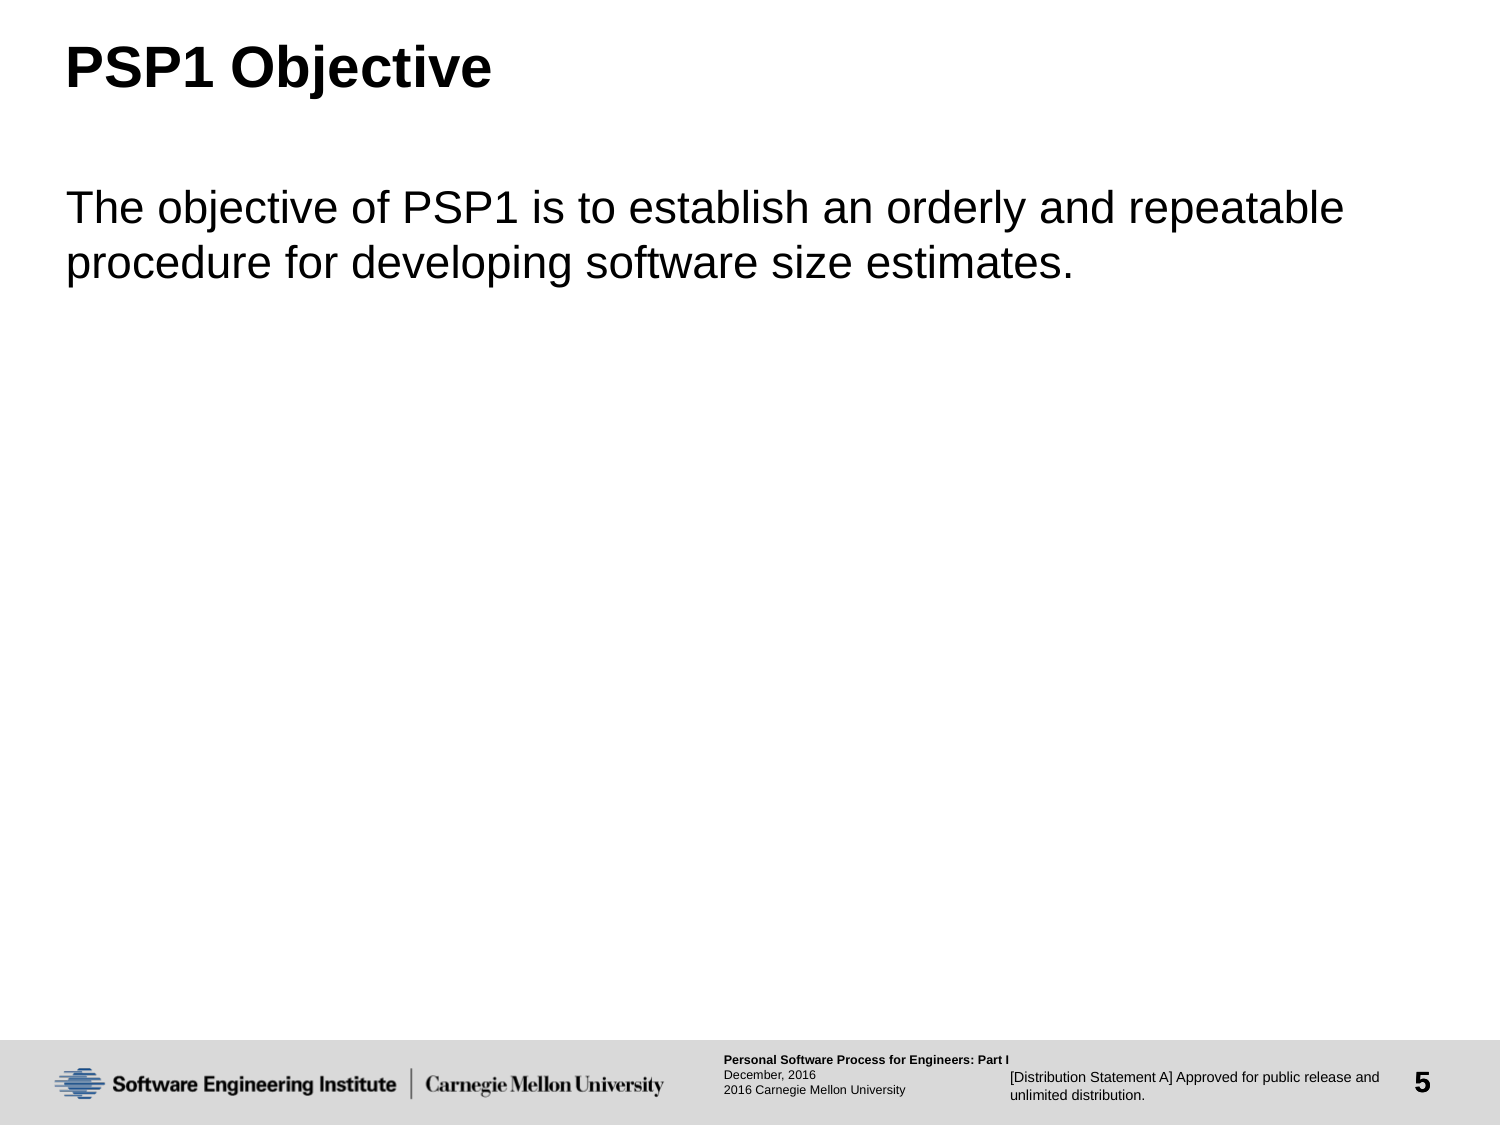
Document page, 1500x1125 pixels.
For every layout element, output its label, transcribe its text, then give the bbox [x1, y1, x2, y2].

list The objective of PSP1 is to establish an orderly and repeatable procedure for developing software size estimates. [65, 177, 1431, 1000]
title PSP1 Objective [65, 37, 1313, 148]
picture [46, 1061, 673, 1104]
